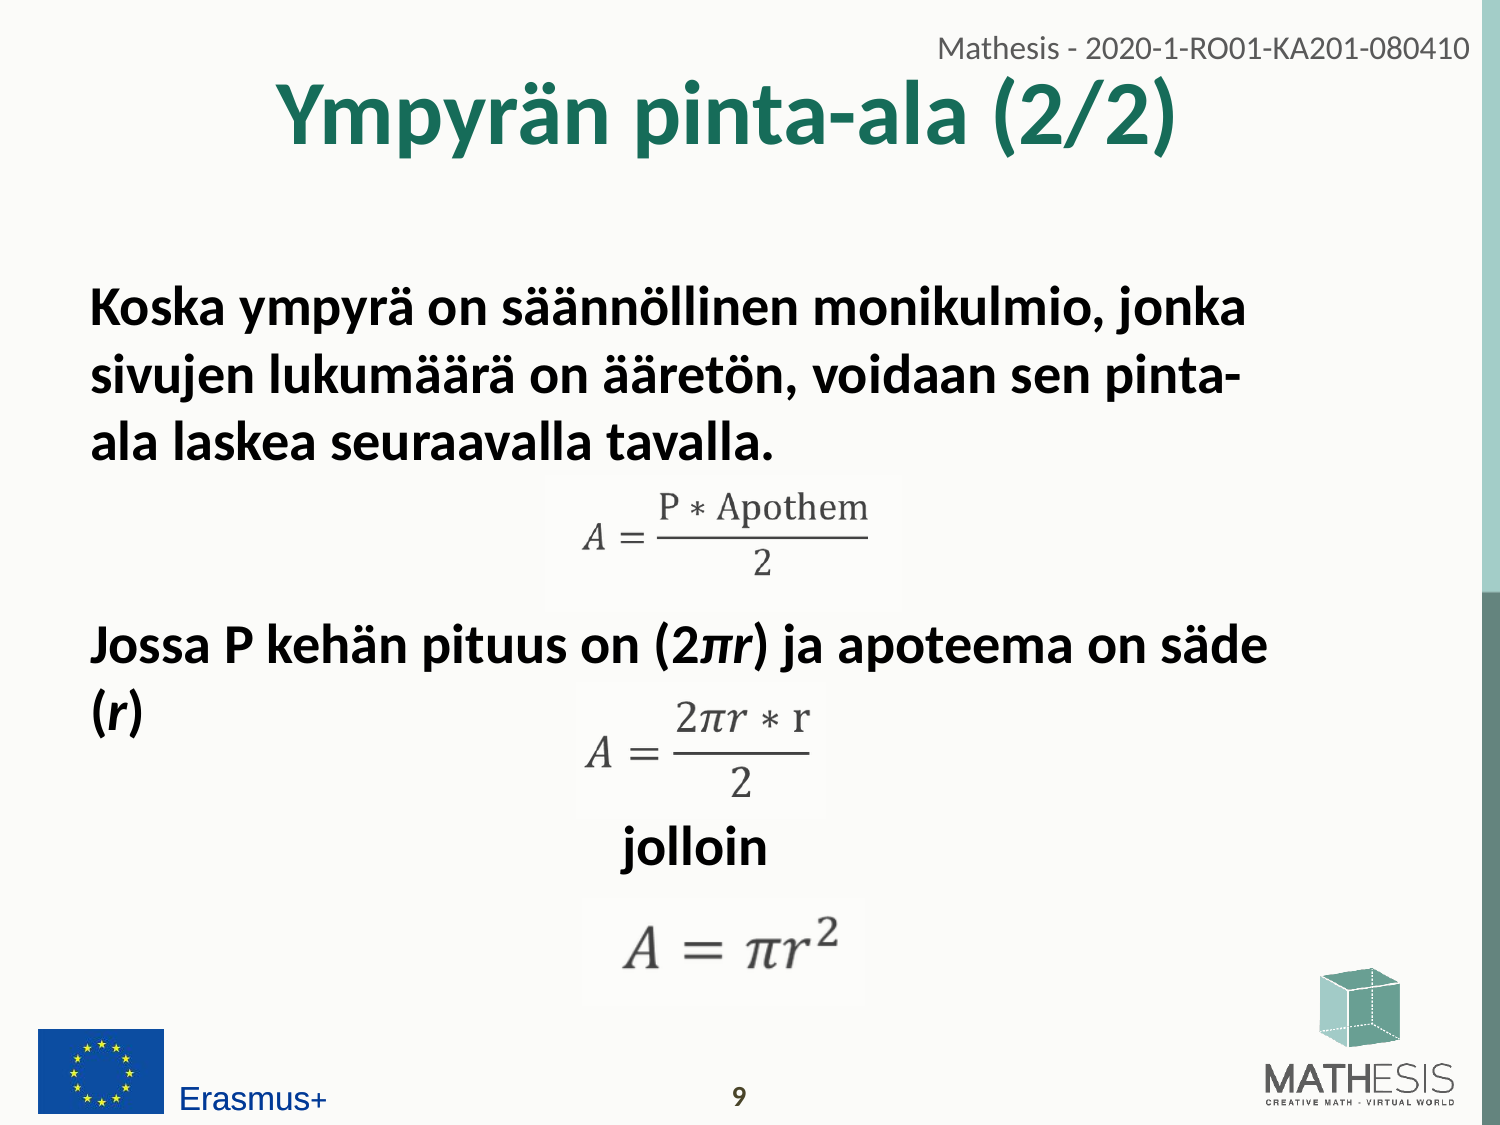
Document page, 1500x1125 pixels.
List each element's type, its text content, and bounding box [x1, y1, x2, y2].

text_box Koska ympyrä on säännöllinen monikulmio, jonka sivujen lukumäärä on ääretön, voidaan sen pinta-ala laskea seuraavalla tavalla. Jossa P kehän pituus on (2πr) ja apoteema on säde (r) jolloin [74, 254, 1316, 892]
picture [576, 681, 826, 819]
title Ympyrän pinta-ala (2/2) [75, 45, 1425, 233]
picture [544, 475, 902, 612]
picture [581, 897, 865, 1006]
picture [38, 1029, 164, 1114]
